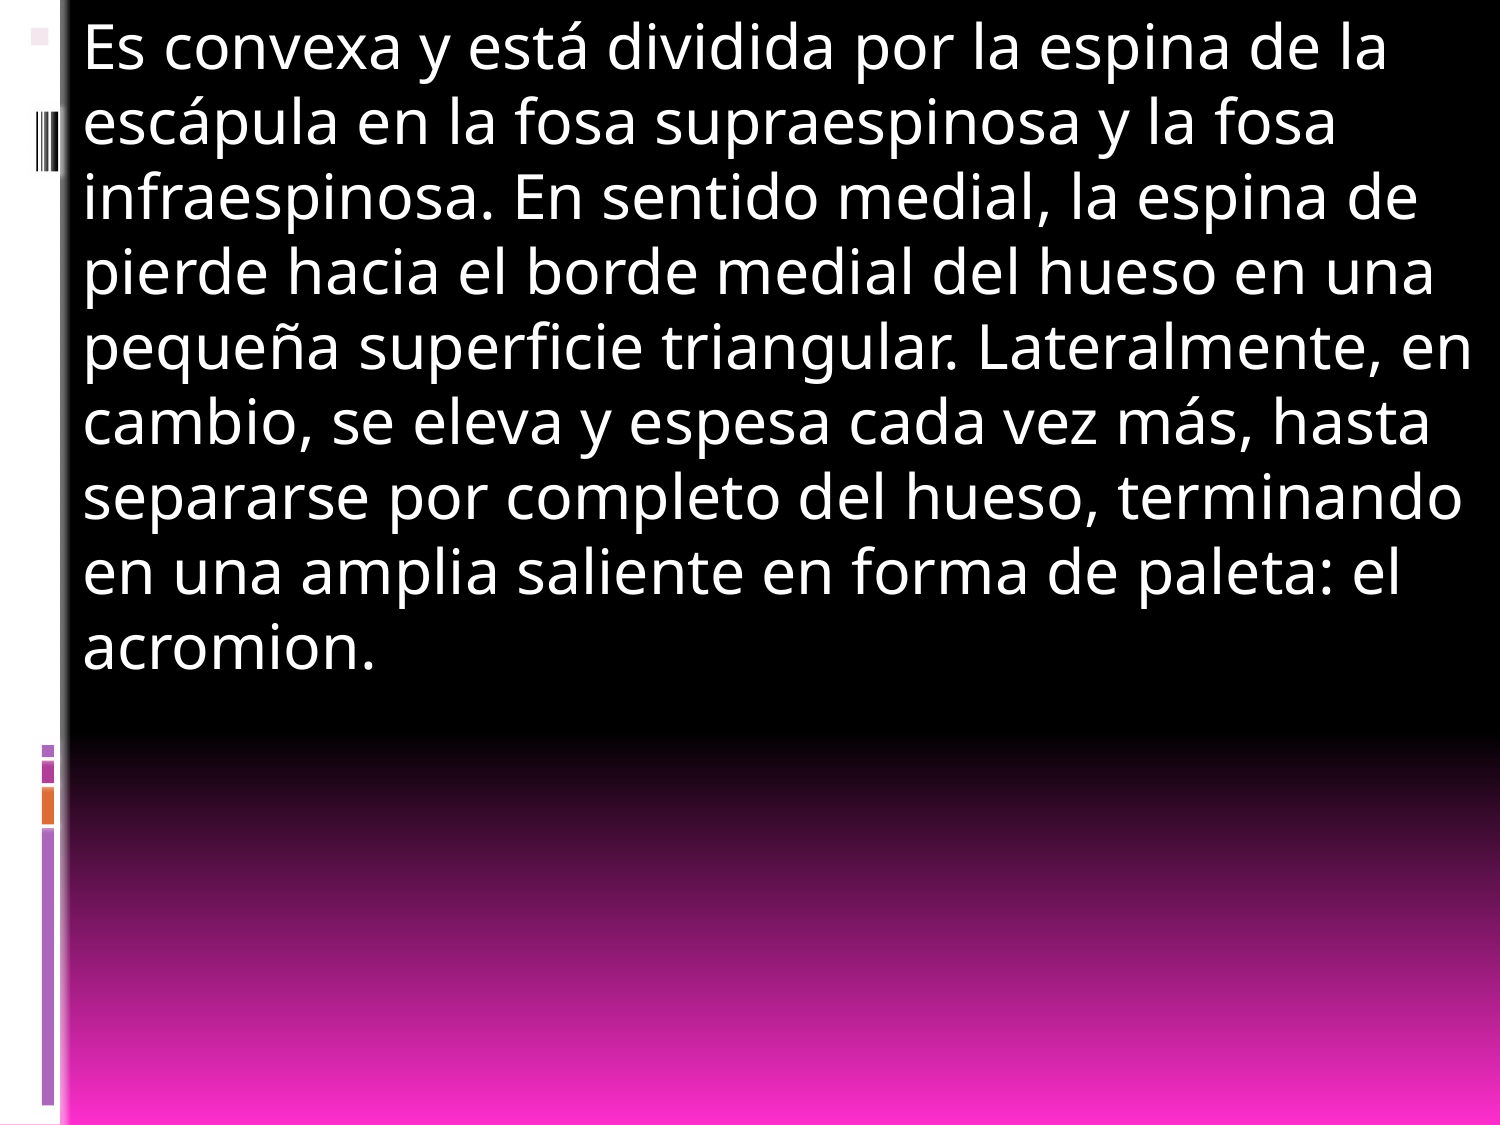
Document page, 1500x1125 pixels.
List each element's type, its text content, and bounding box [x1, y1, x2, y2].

list Es convexa y está dividida por la espina de la escápula en la fosa supraespinosa y la fosa infraespinosa. En sentido medial, la espina de pierde hacia el borde medial del hueso en una pequeña superficie triangular. Lateralmente, en cambio, se eleva y espesa cada vez más, hasta separarse por completo del hueso, terminando en una amplia saliente en forma de paleta: el acromion. [0, 0, 1500, 1125]
